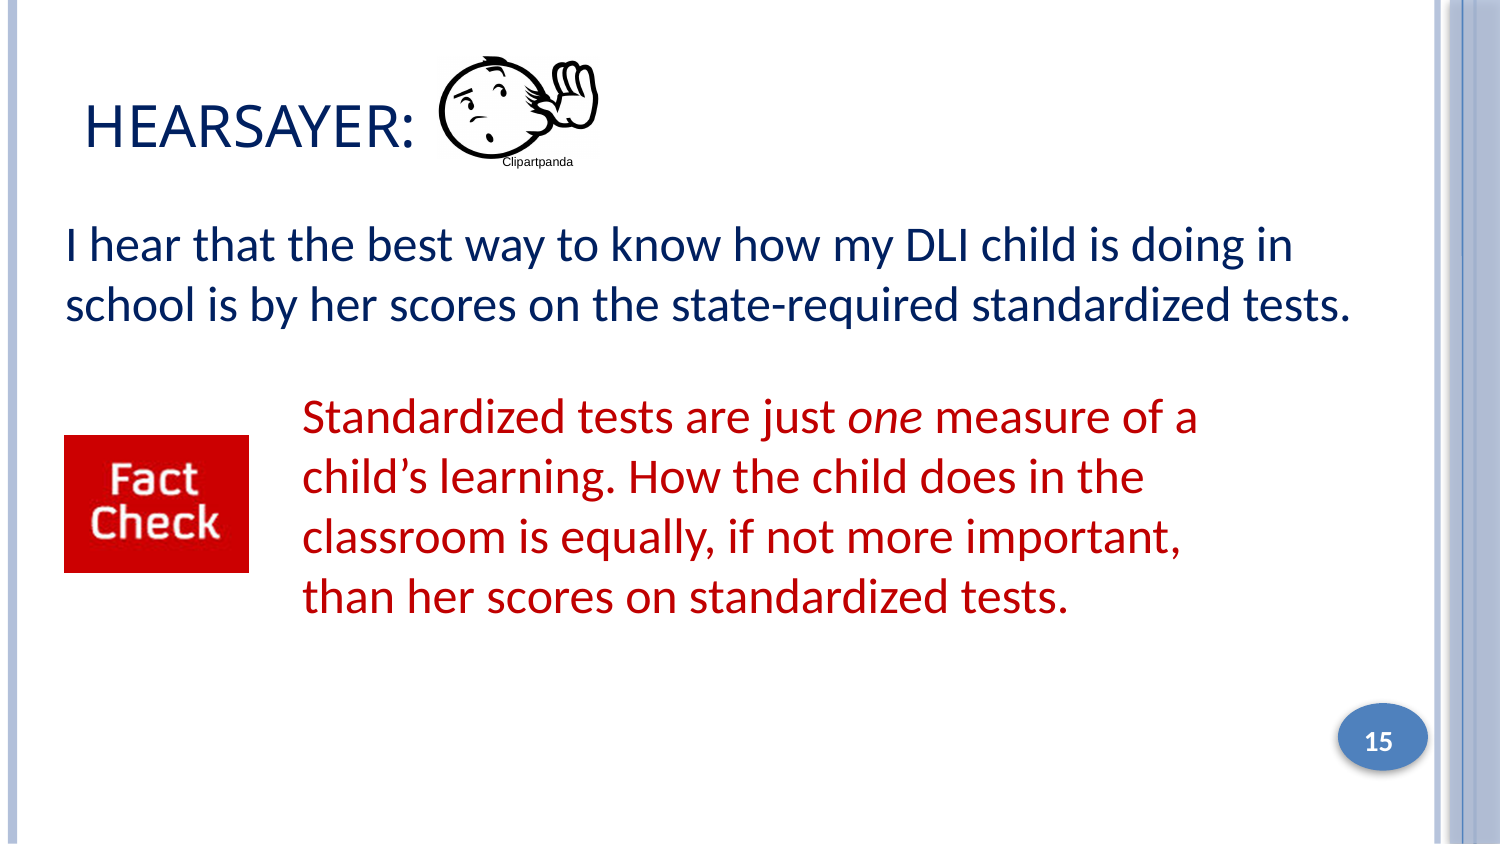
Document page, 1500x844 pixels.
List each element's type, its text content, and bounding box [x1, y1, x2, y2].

list I hear that the best way to know how my DLI child is doing in school is by her scores on the state-required standardized tests. [50, 196, 1400, 347]
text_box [59, 55, 601, 178]
slide_number 15 [1333, 707, 1424, 772]
picture [63, 434, 249, 574]
text_box Standardized tests are just one measure of a child’s learning. How the child does in the classroom is equally, if not more important, than her scores on standardized tests. [287, 376, 1250, 666]
